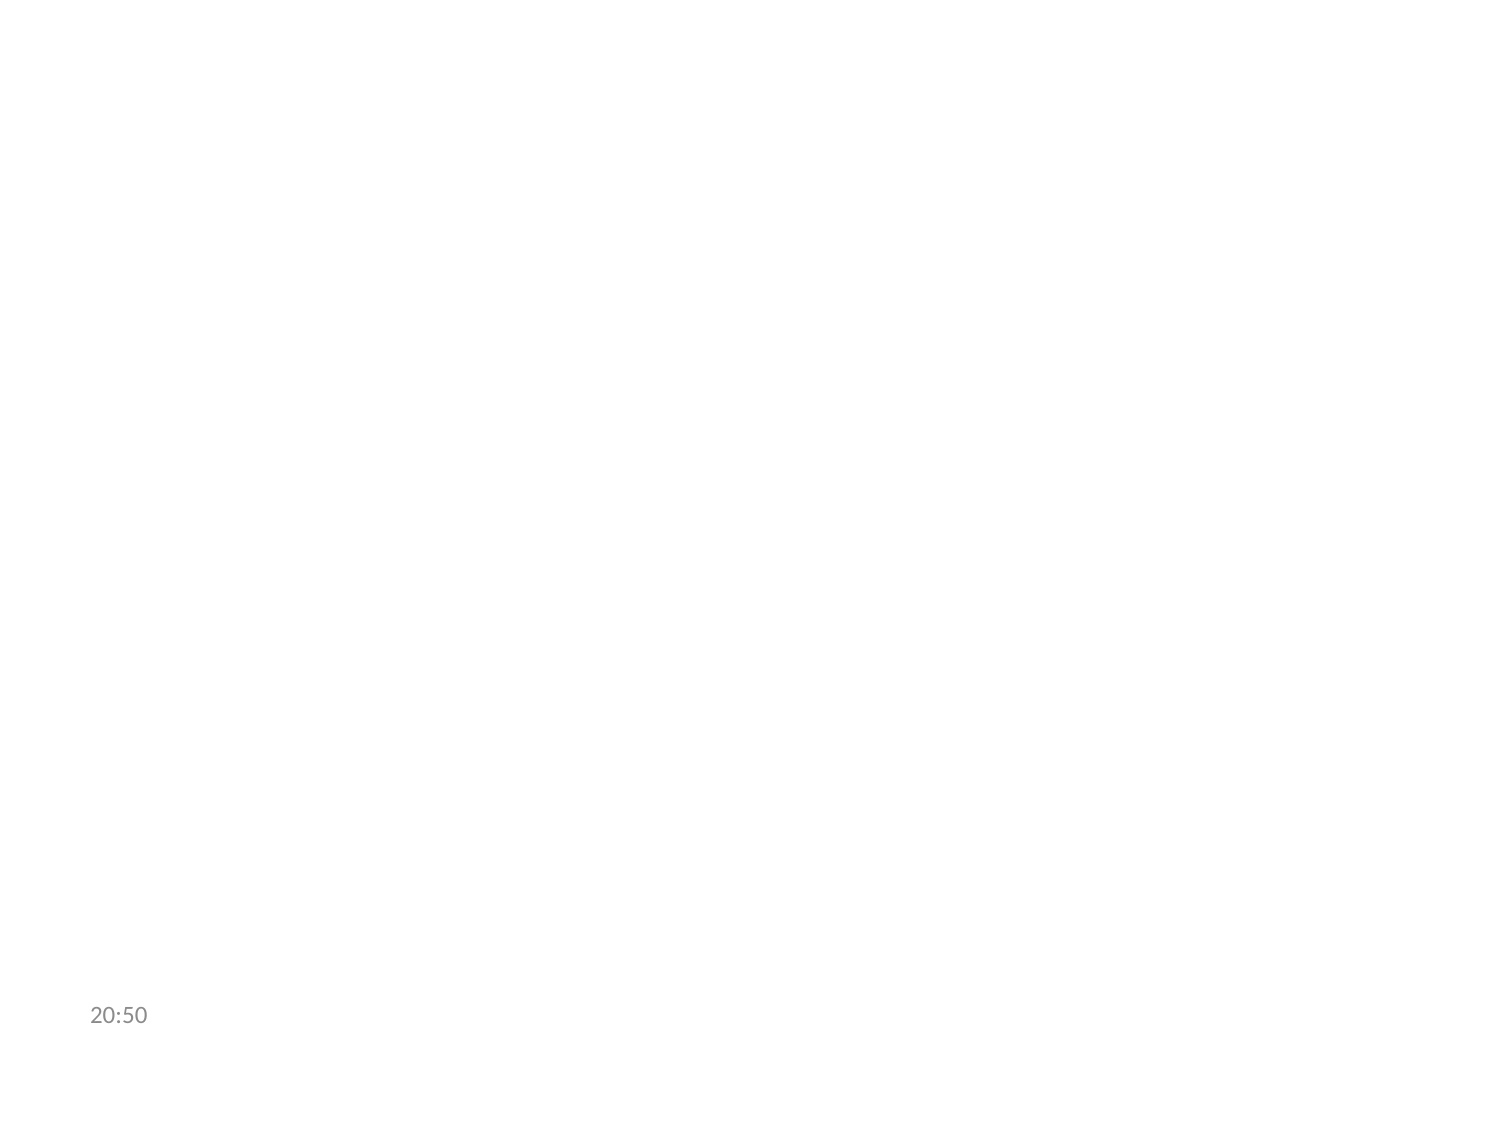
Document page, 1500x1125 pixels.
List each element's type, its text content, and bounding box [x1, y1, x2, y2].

text_box 15:35 [75, 983, 425, 1044]
